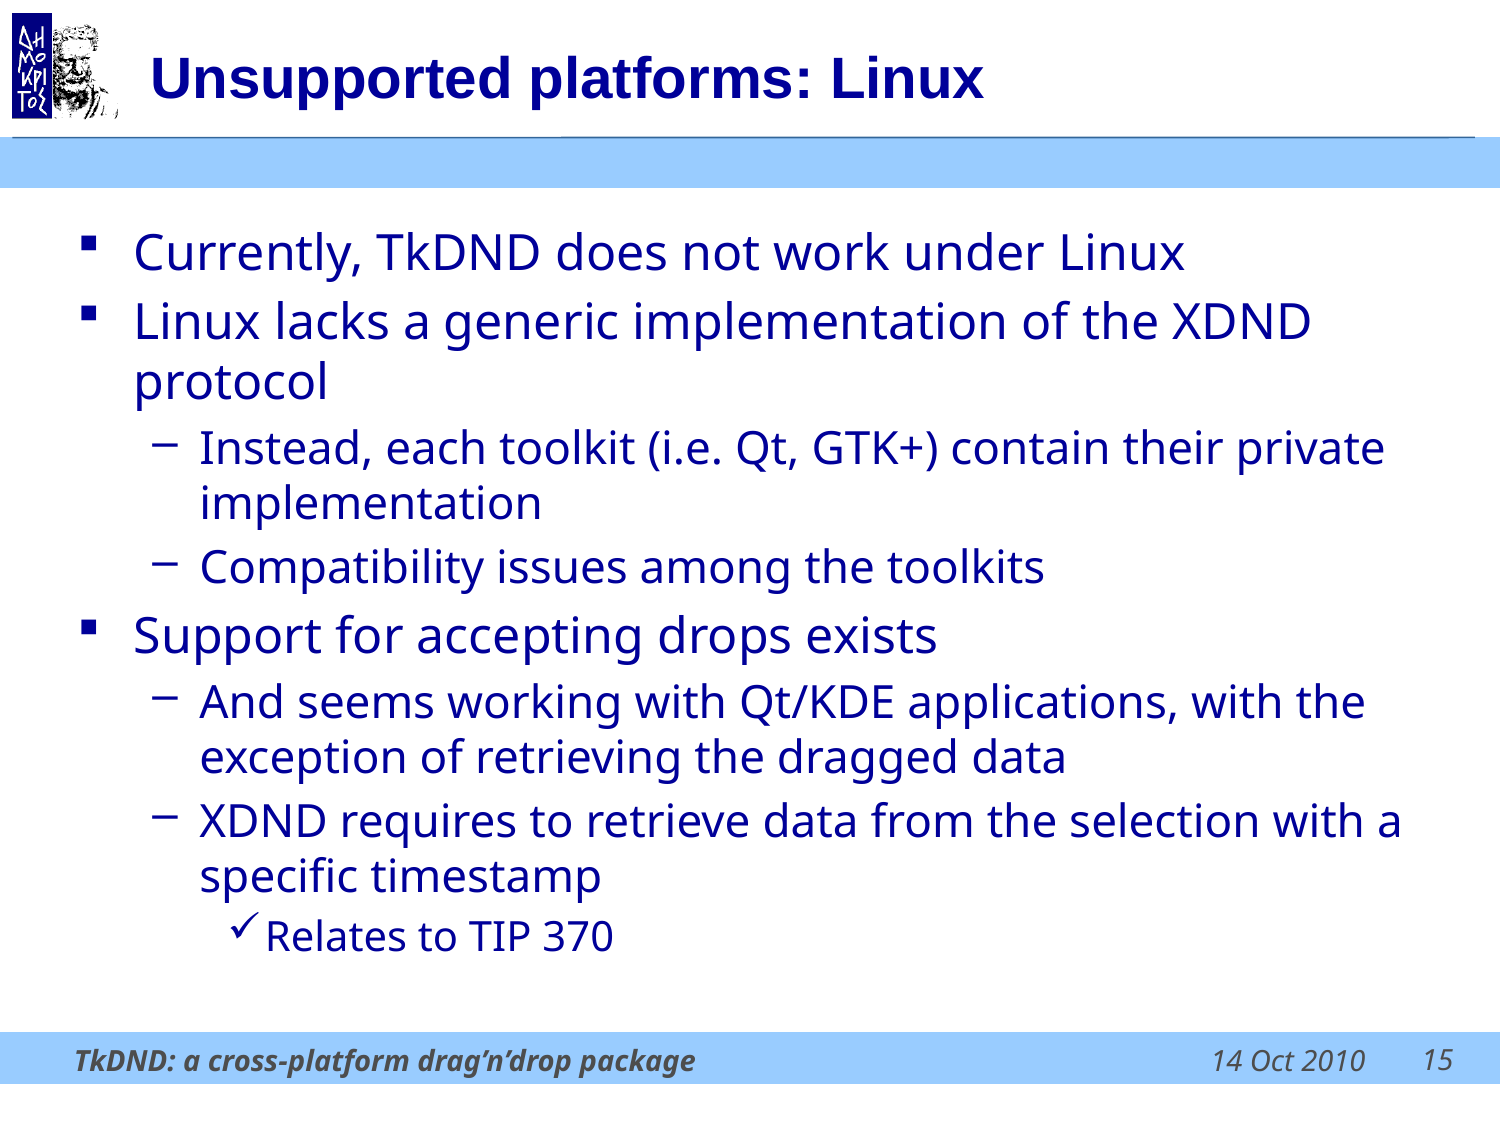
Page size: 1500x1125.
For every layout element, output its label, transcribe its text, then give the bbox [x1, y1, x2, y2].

title Unsupported platforms: Linux [135, 12, 1476, 138]
picture [11, 13, 118, 120]
footer TkDND: a cross-platform drag’n’drop package [58, 1034, 1190, 1086]
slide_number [1190, 1034, 1381, 1086]
list Currently, TkDND does not work under Linux Linux lacks a generic implementation of the XDND protocol Instead, each toolkit (i.e. Qt, GTK+) contain their private implementation Compatibility issues among the toolkits Support for accepting drops exists And seems working with Qt/KDE applications, with the exception of retrieving the dragged data XDND requires to retrieve data from the selection with a specific timestamp Relates to TIP 370 [62, 212, 1438, 1001]
slide_number 15 [1399, 1033, 1476, 1084]
